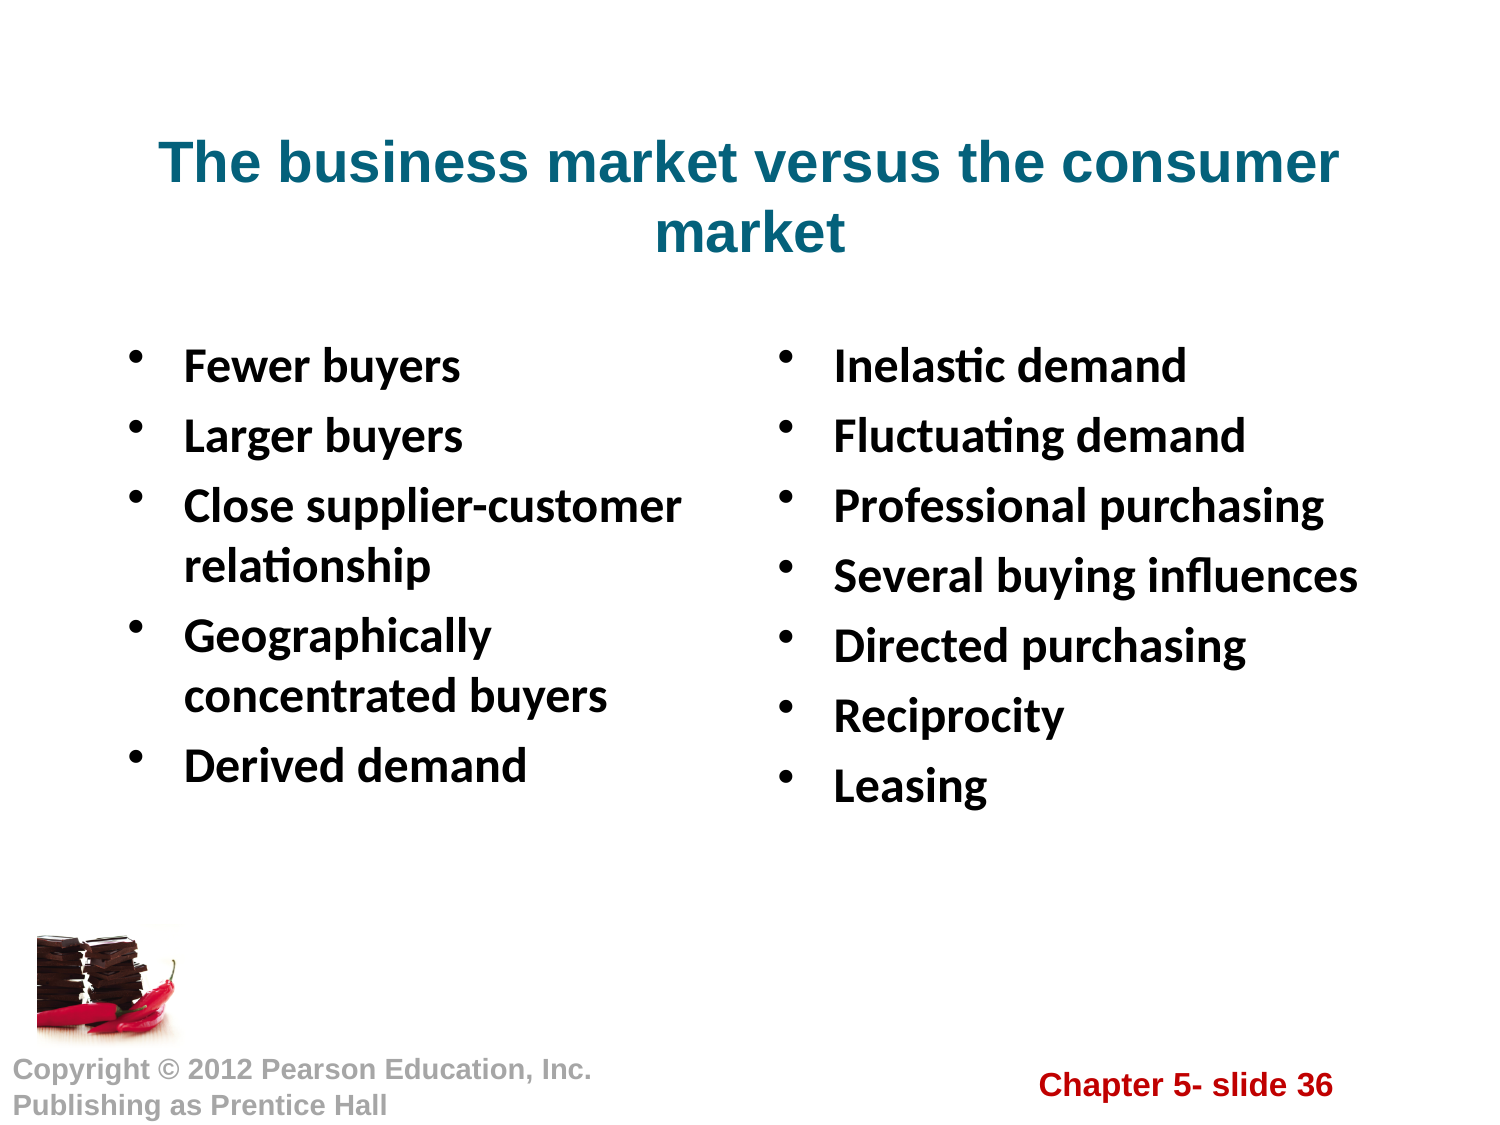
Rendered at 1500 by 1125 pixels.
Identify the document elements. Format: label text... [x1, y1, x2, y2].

list Inelastic demand Fluctuating demand Professional purchasing Several buying influences Directed purchasing Reciprocity Leasing [762, 324, 1388, 1001]
picture [37, 924, 188, 1050]
list Fewer buyers Larger buyers Close supplier-customer relationship Geographically concentrated buyers Derived demand [112, 324, 738, 1001]
title The business market versus the consumer market [112, 99, 1388, 288]
